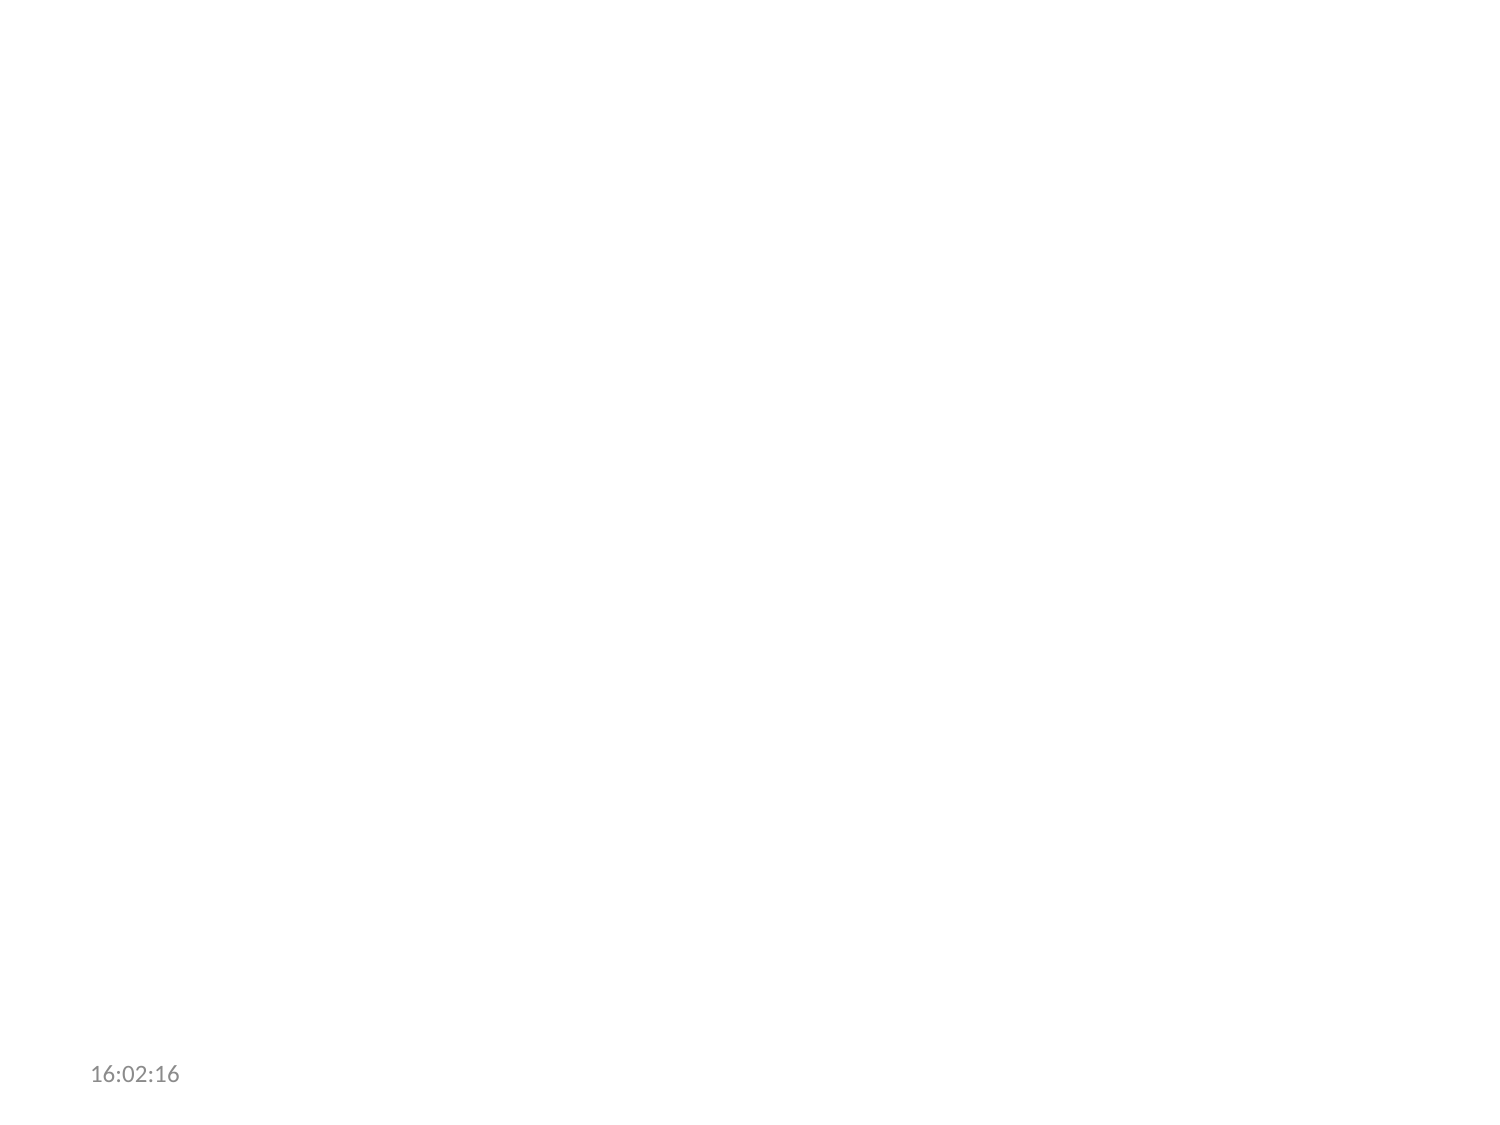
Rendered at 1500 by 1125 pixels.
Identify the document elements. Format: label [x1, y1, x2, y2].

slide_number [75, 1042, 425, 1103]
